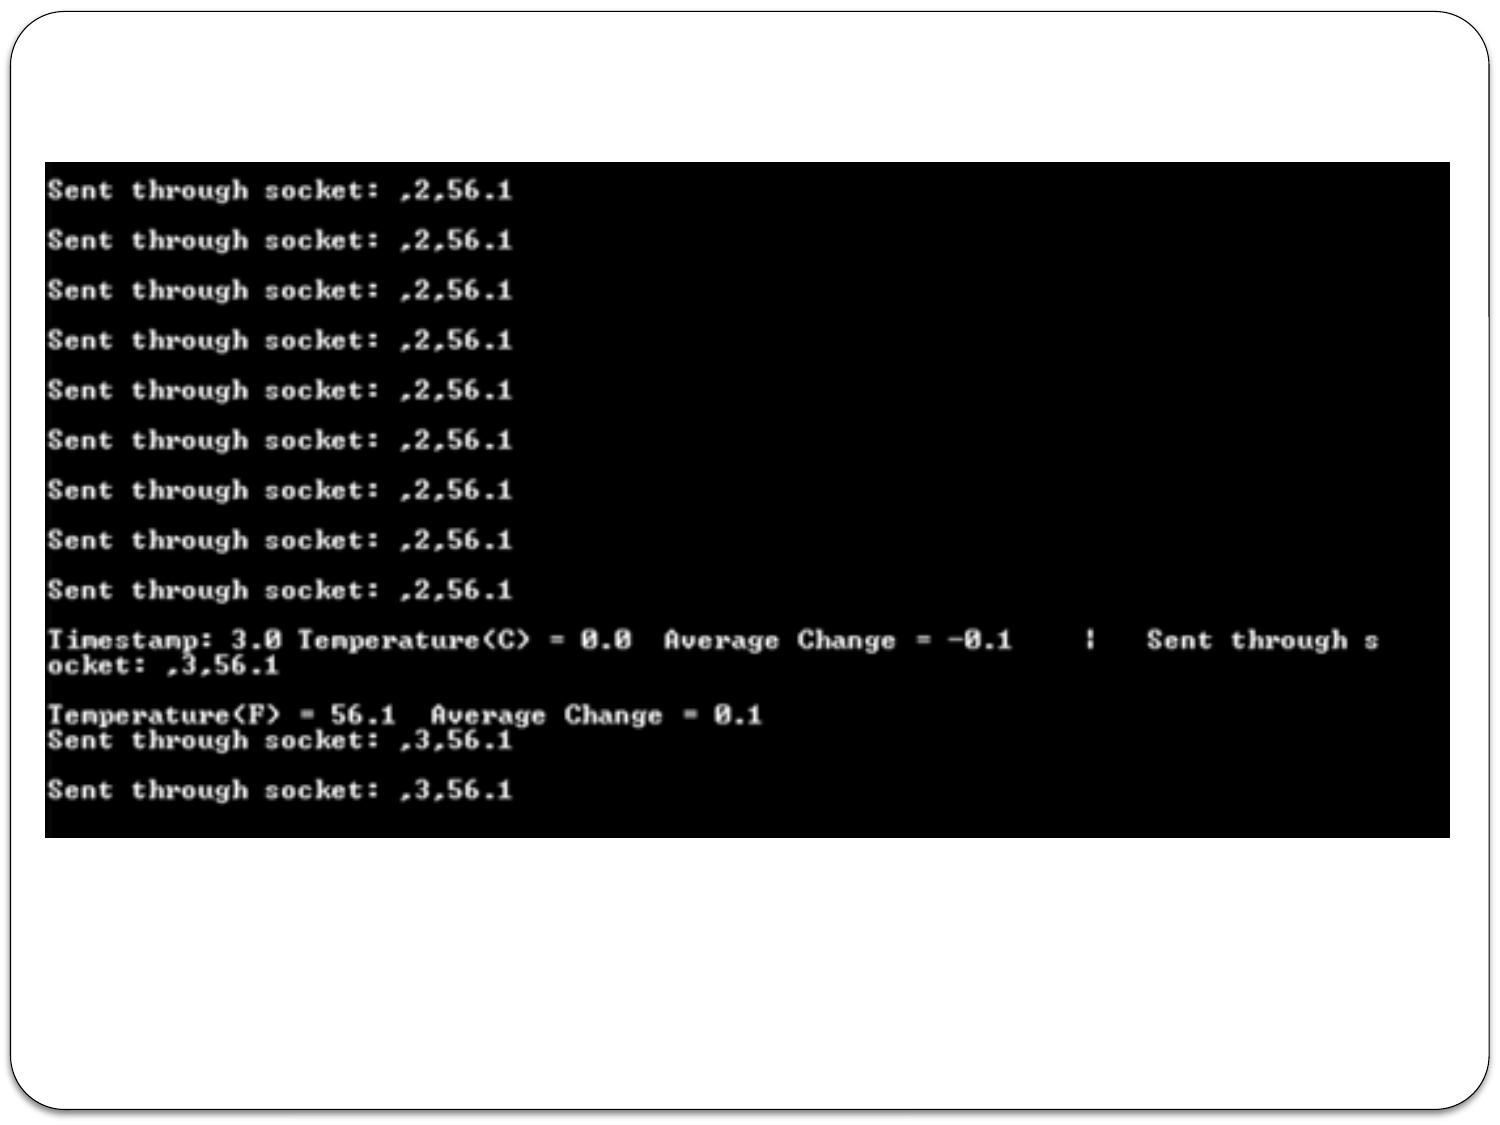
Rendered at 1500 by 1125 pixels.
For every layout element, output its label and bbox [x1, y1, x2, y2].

picture [44, 162, 1451, 838]
